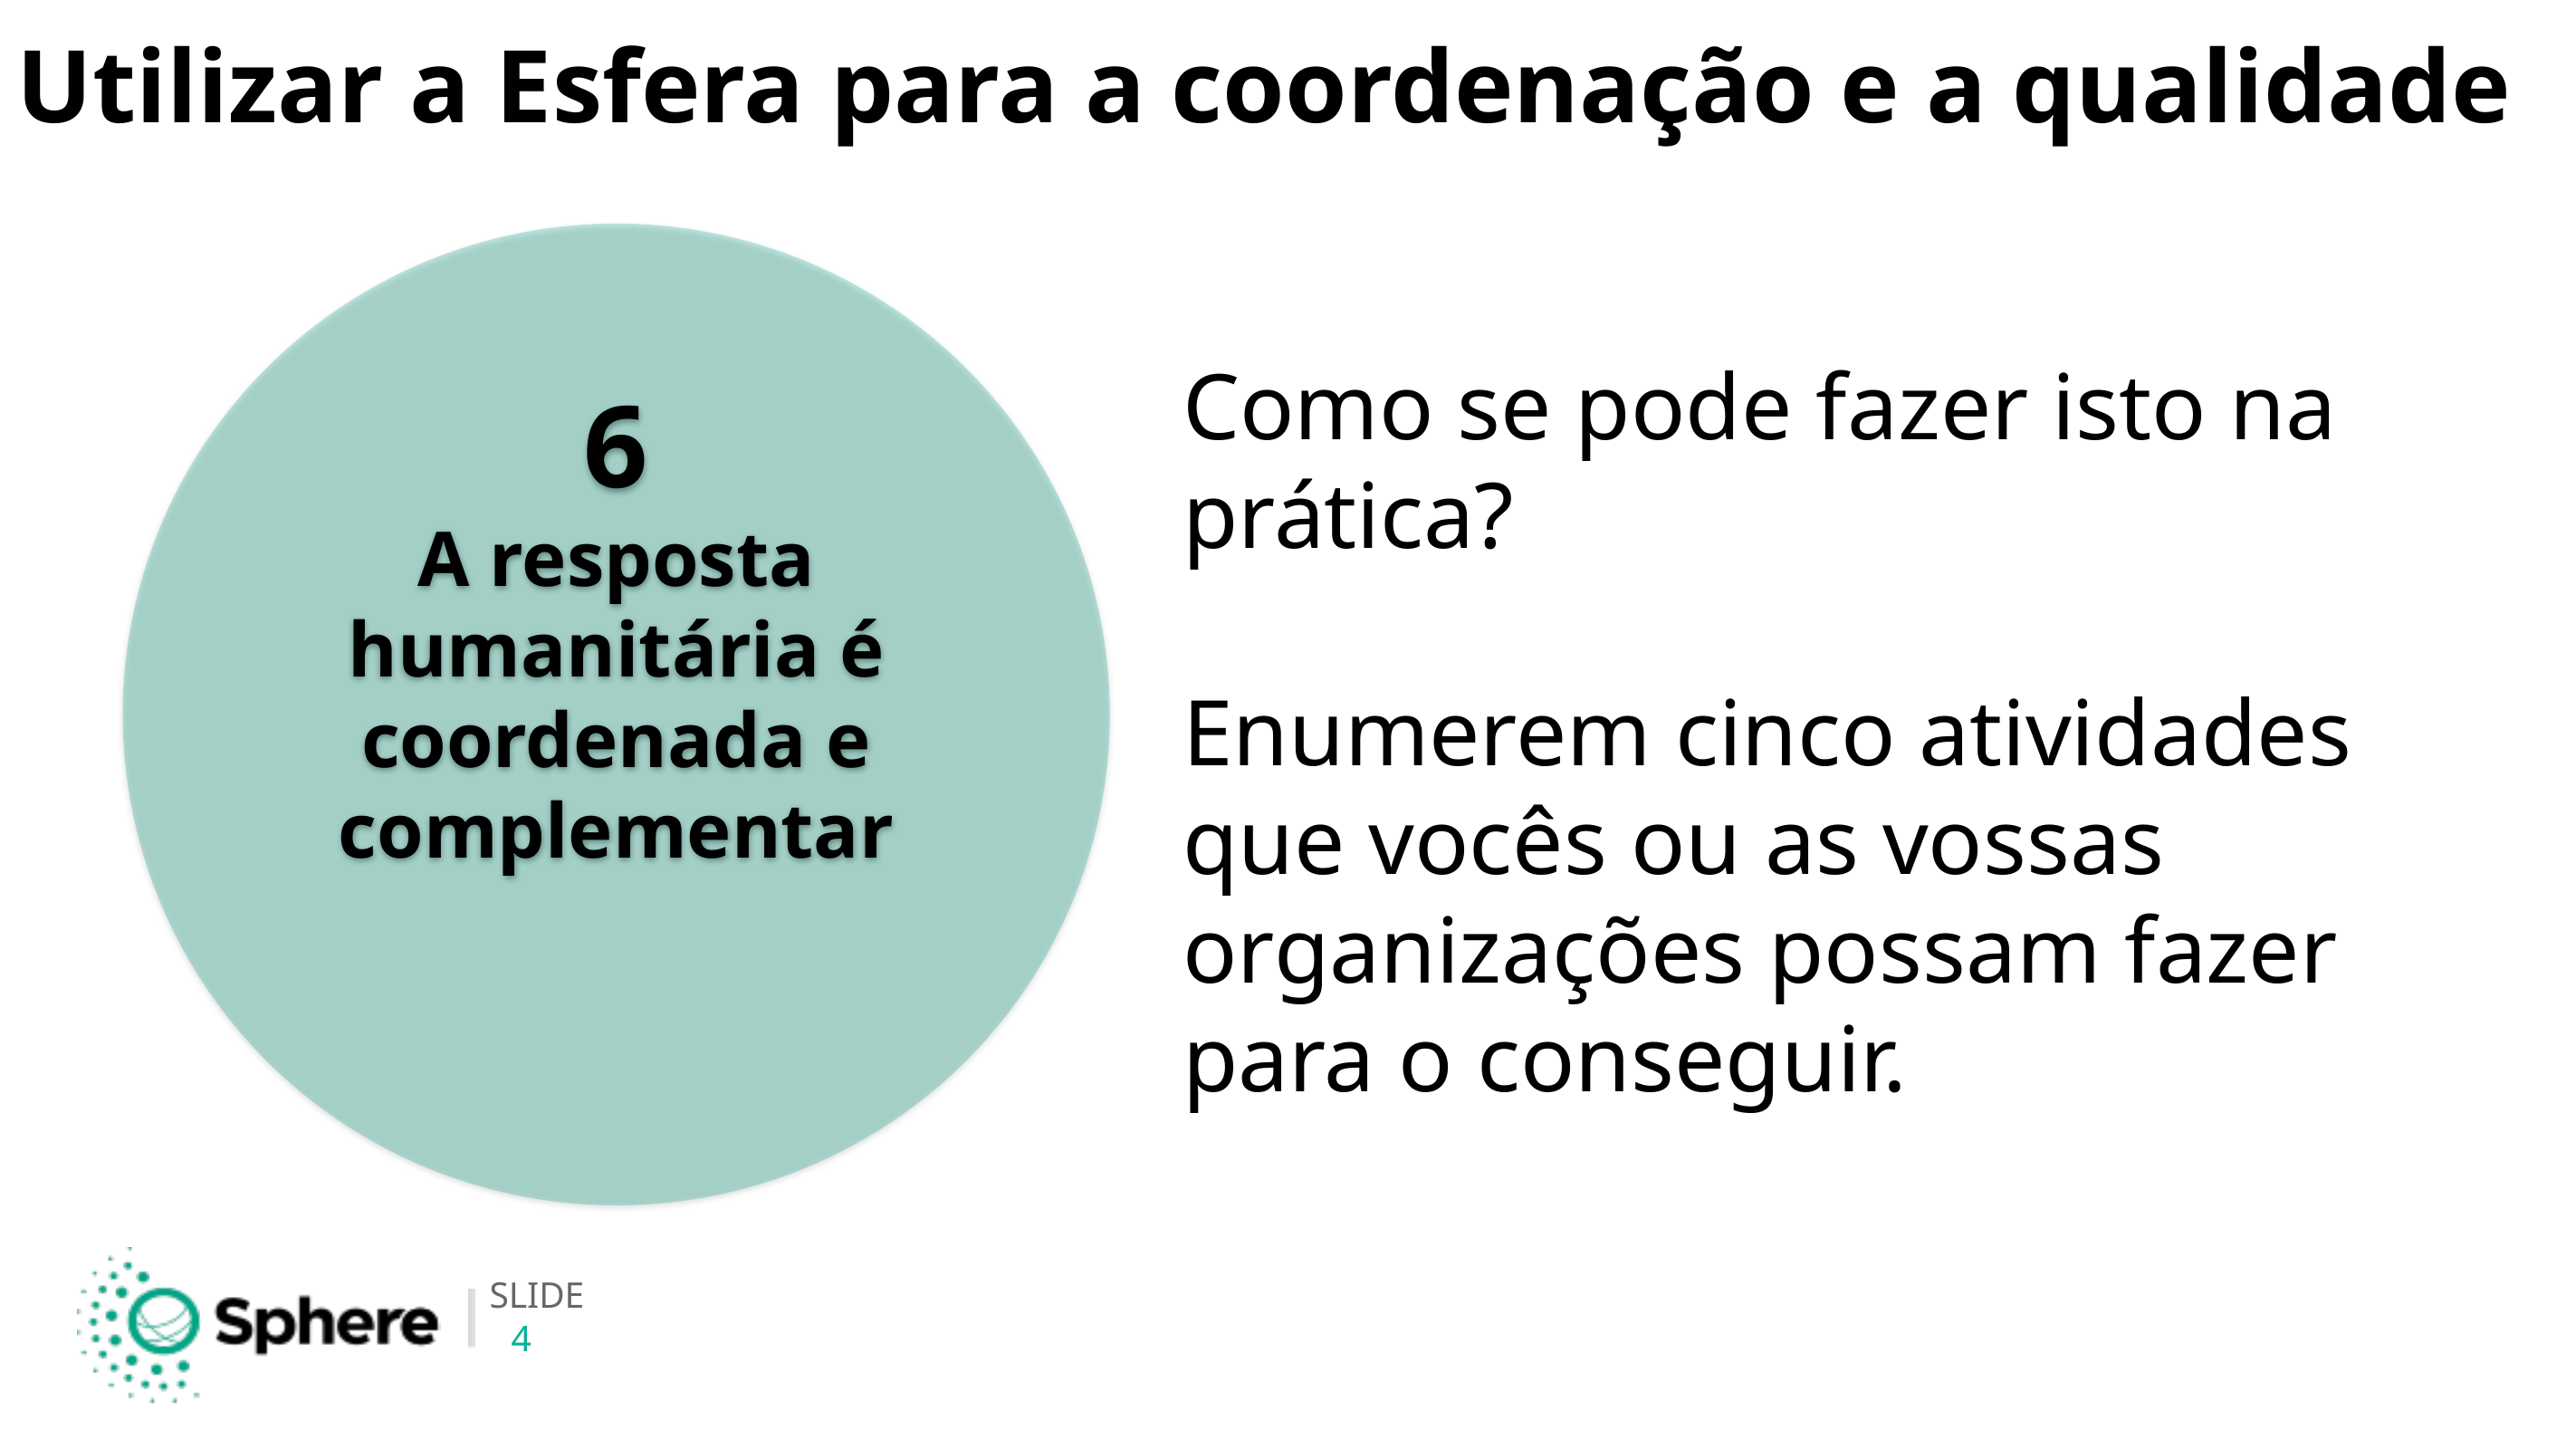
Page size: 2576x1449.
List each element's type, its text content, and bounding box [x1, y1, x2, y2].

title Utilizar a Esfera para a coordenação e a qualidade [0, 14, 2532, 183]
picture [468, 1289, 479, 1349]
picture [77, 1247, 441, 1406]
text_box 6 A resposta humanitária é coordenada e complementar [122, 223, 1110, 1205]
slide_number 4 [503, 1308, 540, 1367]
text_box Como se pode fazer isto na prática? Enumerem cinco atividades que vocês ou as vossas organizações possam fazer para o conseguir. [1174, 341, 2416, 1118]
